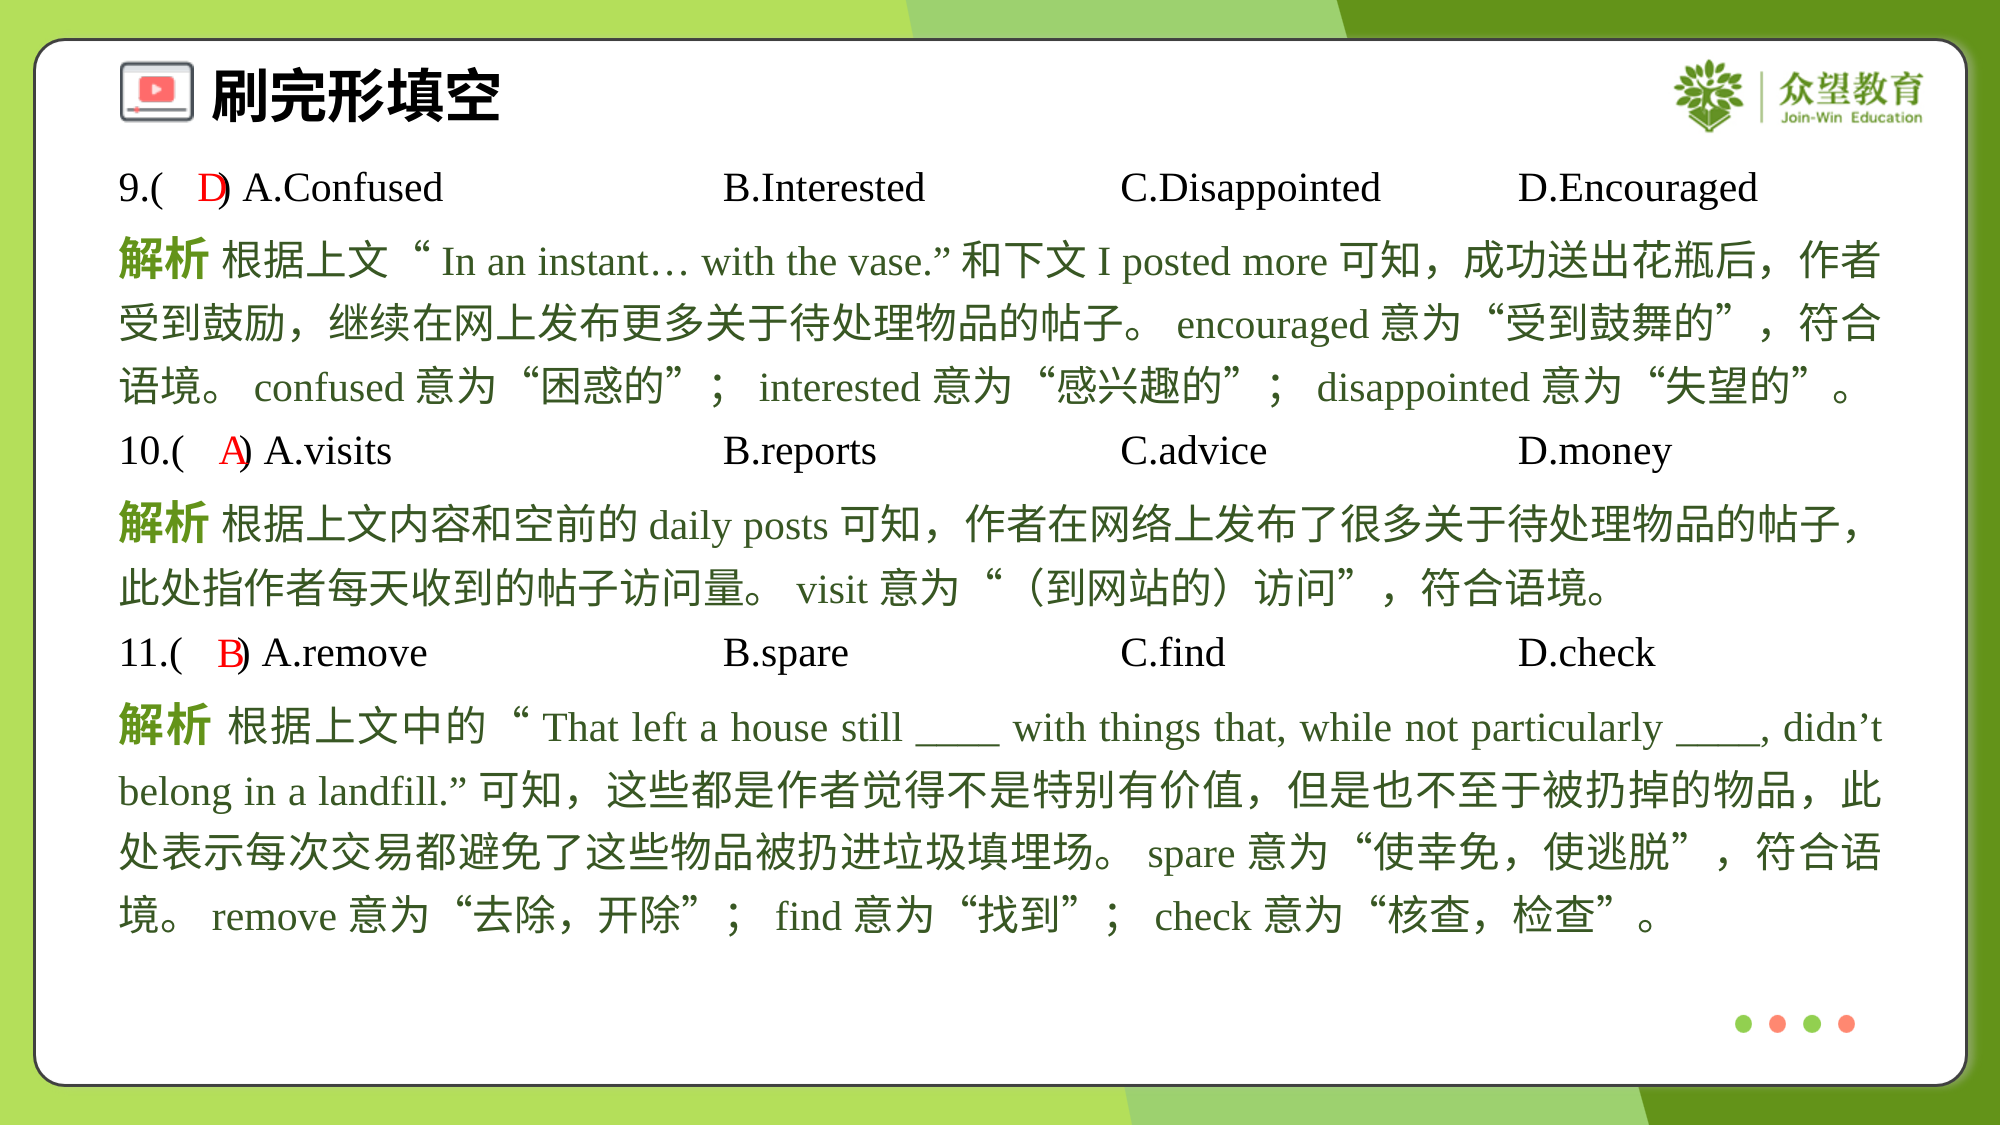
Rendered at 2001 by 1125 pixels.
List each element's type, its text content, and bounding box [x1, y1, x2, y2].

text_box 10.( ) A.visits B.reports C.advice D.money [118, 410, 213, 468]
text_box 9.( ) A.Confused B.Interested C.Disappointed D.Encouraged [233, 146, 1883, 204]
text_box 11.( ) A.remove B.spare C.find D.check [118, 612, 212, 670]
text_box B [212, 612, 250, 671]
text_box 9.( ) A.Confused B.Interested C.Disappointed D.Encouraged [118, 146, 192, 204]
text_box A [213, 410, 254, 469]
text_box 解析 根据上文内容和空前的daily posts可知，作者在网络上发布了很多关于待处理物品的帖子，此处指作者每天收到的帖子访问量。visit意为“（到网站的）访问”，符合语境。 [118, 480, 1883, 607]
text_box 解析 根据上文中的“That left a house still ____ with things that, while not particularly ____, didn’t belong in a landfill.”可知，这些都是作者觉得不是特别有价值，但是也不至于被扔掉的物品，此处表示每次交易都避免了这些物品被扔进垃圾填埋场。spare意为“使幸免，使逃脱”，符合语境。remove意为“去除，开除”；find意为“找到”；check意为“核查，检查”。 [118, 682, 1883, 934]
text_box 10.( ) A.visits B.reports C.advice D.money [254, 410, 1883, 468]
picture [0, 0, 2000, 1125]
text_box 11.( ) A.remove B.spare C.find D.check [250, 612, 1883, 670]
text_box D [192, 146, 233, 205]
text_box 解析 根据上文“In an instant… with the vase.”和下文I posted more可知，成功送出花瓶后，作者受到鼓励，继续在网上发布更多关于待处理物品的帖子。encouraged意为“受到鼓舞的”，符合语境。confused意为“困惑的”；interested意为“感兴趣的”；disappointed意为“失望的”。 [118, 215, 1883, 405]
